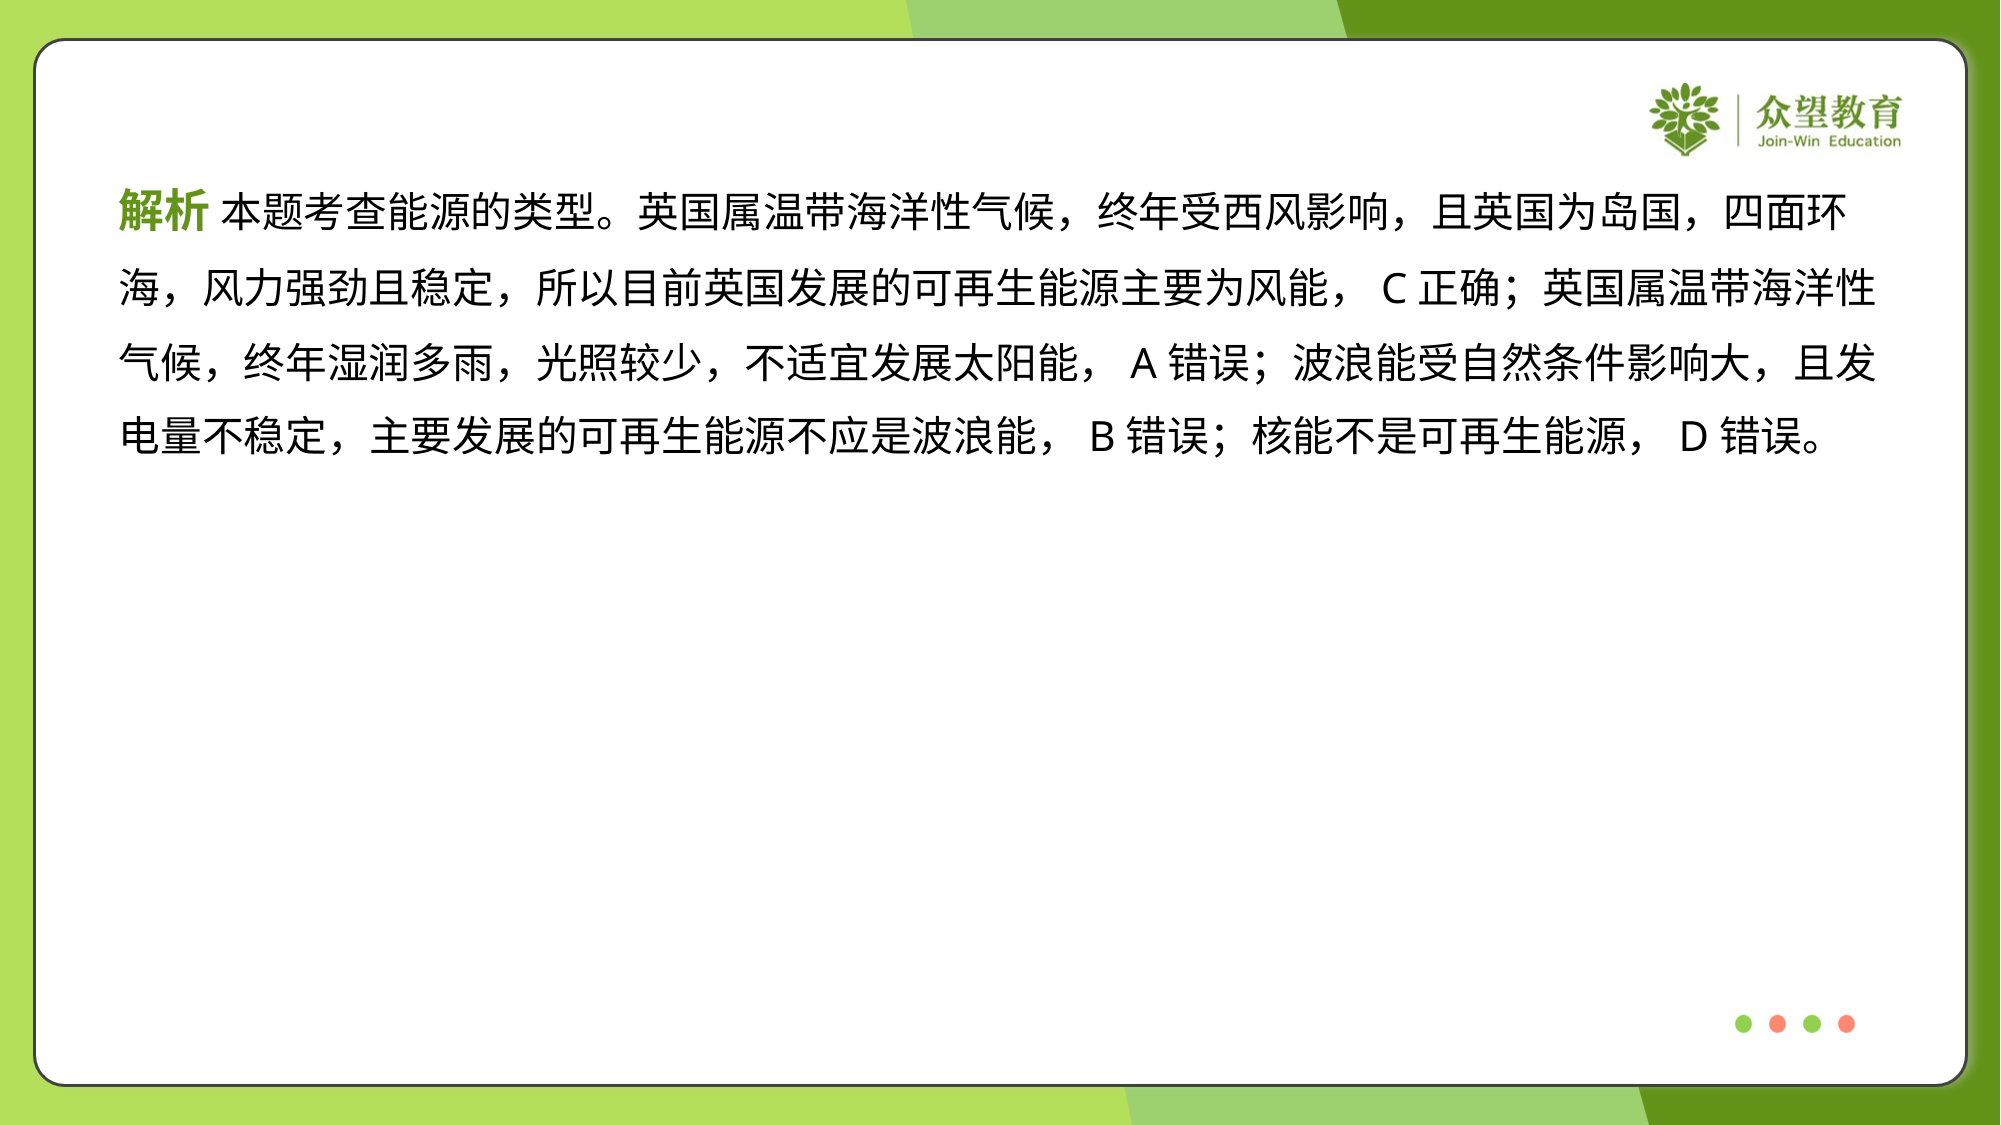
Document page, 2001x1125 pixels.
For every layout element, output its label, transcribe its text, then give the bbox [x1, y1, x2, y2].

text_box 解析 本题考查能源的类型。英国属温带海洋性气候，终年受西风影响，且英国为岛国，四面环 海，风力强劲且稳定，所以目前英国发展的可再生能源主要为风能，C正确；英国属温带海洋性 气候，终年湿润多雨，光照较少，不适宜发展太阳能，A错误；波浪能受自然条件影响大，且发 电量不稳定，主要发展的可再生能源不应是波浪能，B错误；核能不是可再生能源，D错误。 [118, 159, 1883, 452]
picture [0, 0, 2000, 1125]
